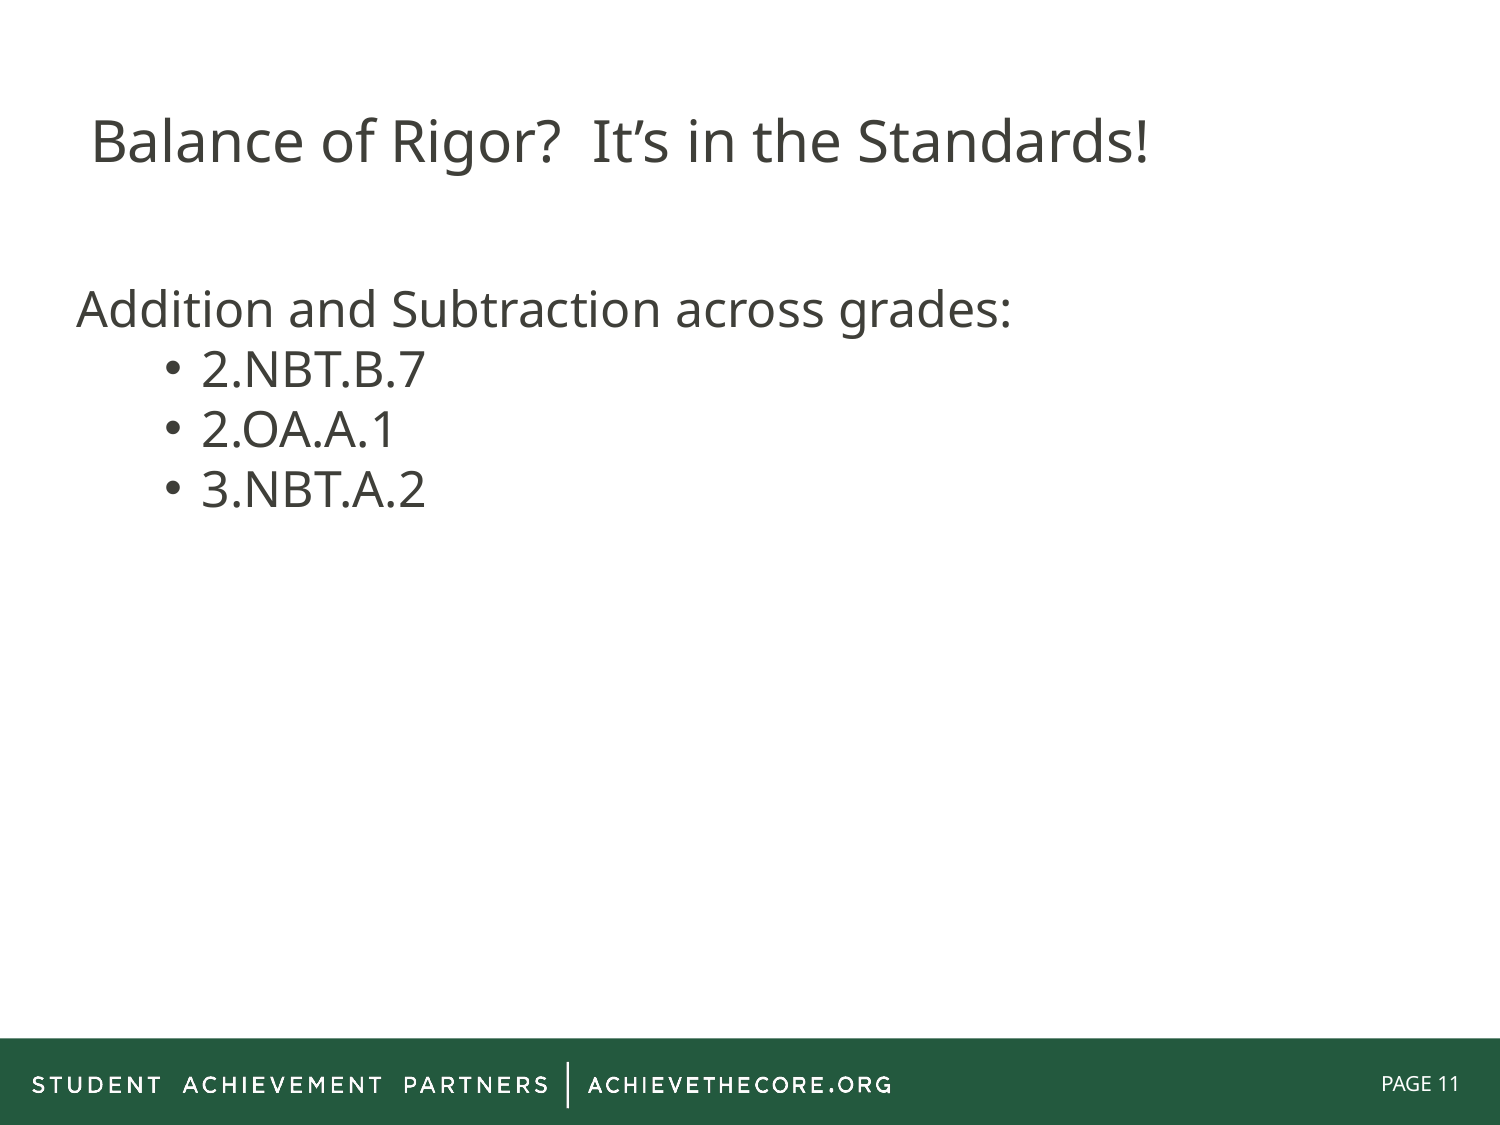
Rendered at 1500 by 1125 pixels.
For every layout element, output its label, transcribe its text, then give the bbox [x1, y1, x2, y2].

picture [12, 1055, 911, 1112]
title Balance of Rigor? It’s in the Standards! [75, 45, 1425, 233]
list Addition and Subtraction across grades: 2.NBT.B.7 2.OA.A.1 3.NBT.A.2 [36, 262, 1463, 1005]
